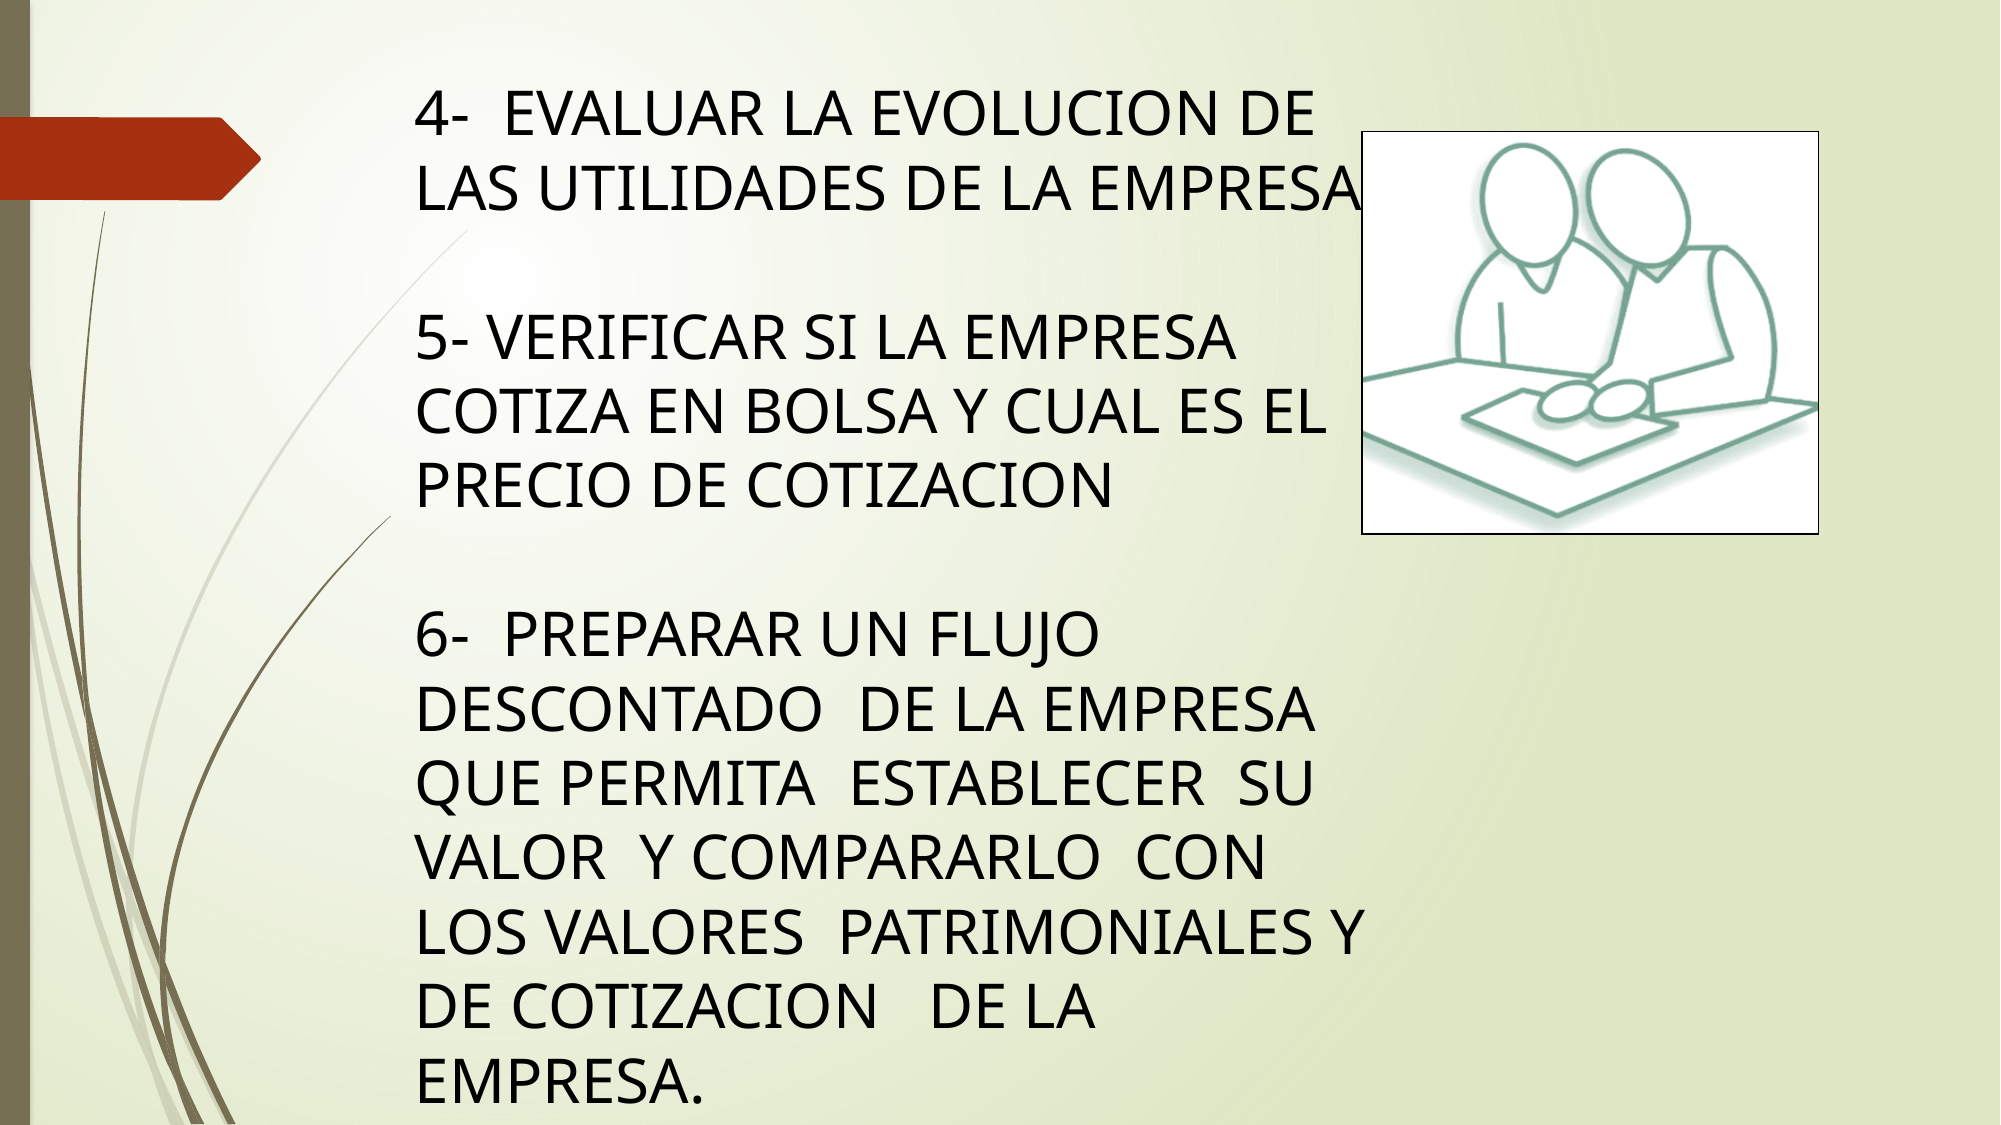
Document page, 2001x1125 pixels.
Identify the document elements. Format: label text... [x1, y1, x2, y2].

title 4- EVALUAR LA EVOLUCION DE LAS UTILIDADES DE LA EMPRESA 5- VERIFICAR SI LA EMPRESA COTIZA EN BOLSA Y CUAL ES EL PRECIO DE COTIZACION 6- PREPARAR UN FLUJO DESCONTADO DE LA EMPRESA QUE PERMITA ESTABLECER SU VALOR Y COMPARARLO CON LOS VALORES PATRIMONIALES Y DE COTIZACION DE LA EMPRESA. [399, 66, 1408, 1125]
picture [1362, 131, 1818, 534]
